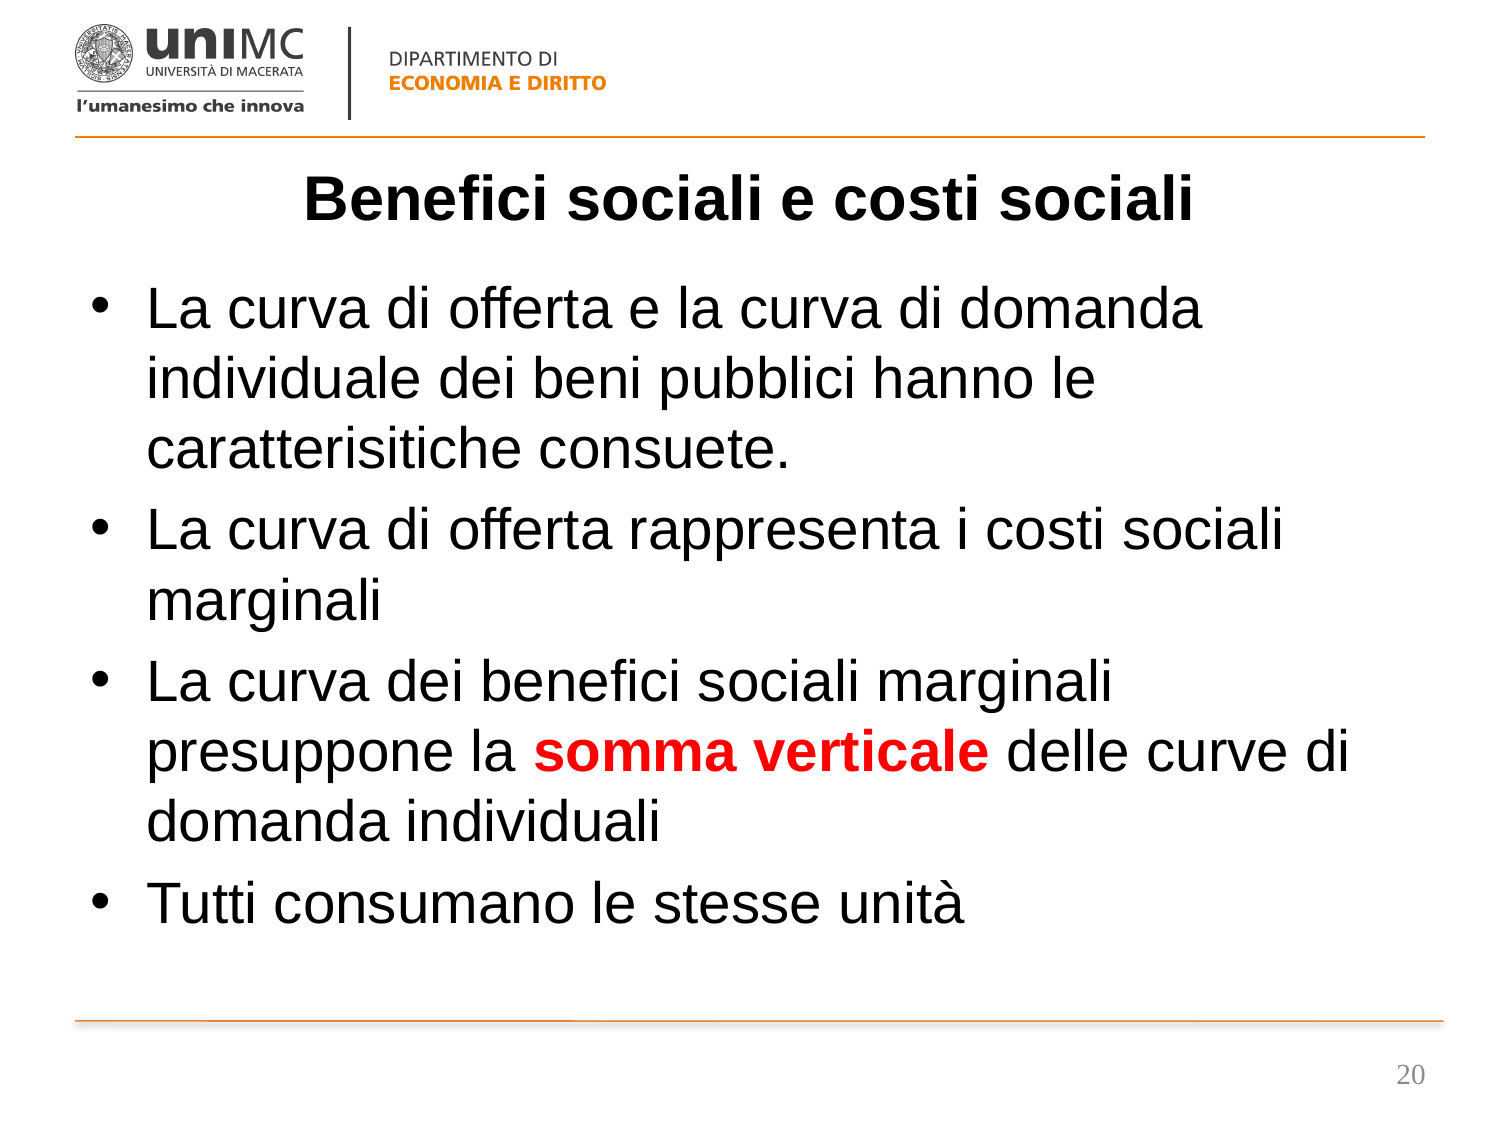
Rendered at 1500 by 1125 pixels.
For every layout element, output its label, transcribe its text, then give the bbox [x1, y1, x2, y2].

title Benefici sociali e costi sociali [75, 149, 1425, 241]
picture [75, 24, 1425, 138]
slide_number 20 [1091, 1042, 1442, 1103]
list La curva di offerta e la curva di domanda individuale dei beni pubblici hanno le caratterisitiche consuete. La curva di offerta rappresenta i costi sociali marginali La curva dei benefici sociali marginali presuppone la somma verticale delle curve di domanda individuali Tutti consumano le stesse unità [75, 262, 1425, 1005]
